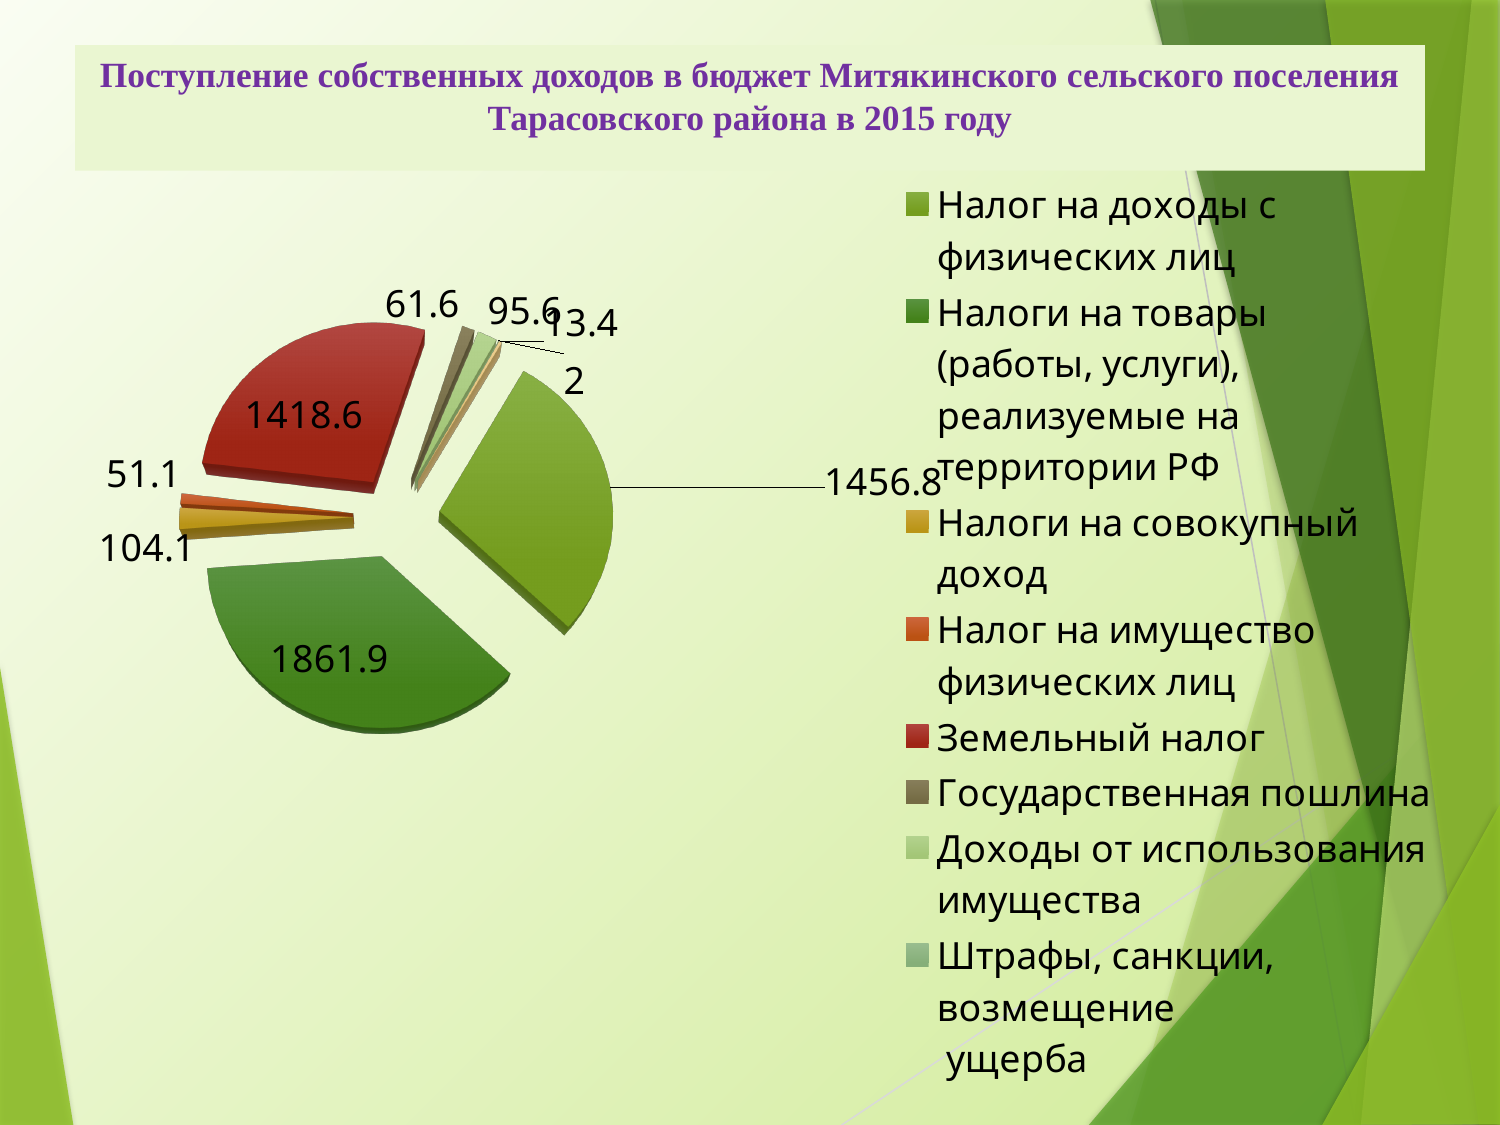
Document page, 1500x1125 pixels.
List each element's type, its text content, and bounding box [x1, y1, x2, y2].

chart [74, 169, 1457, 1089]
title Поступление собственных доходов в бюджет Митякинского сельского поселения Тарасовского района в 2015 году [75, 45, 1425, 169]
